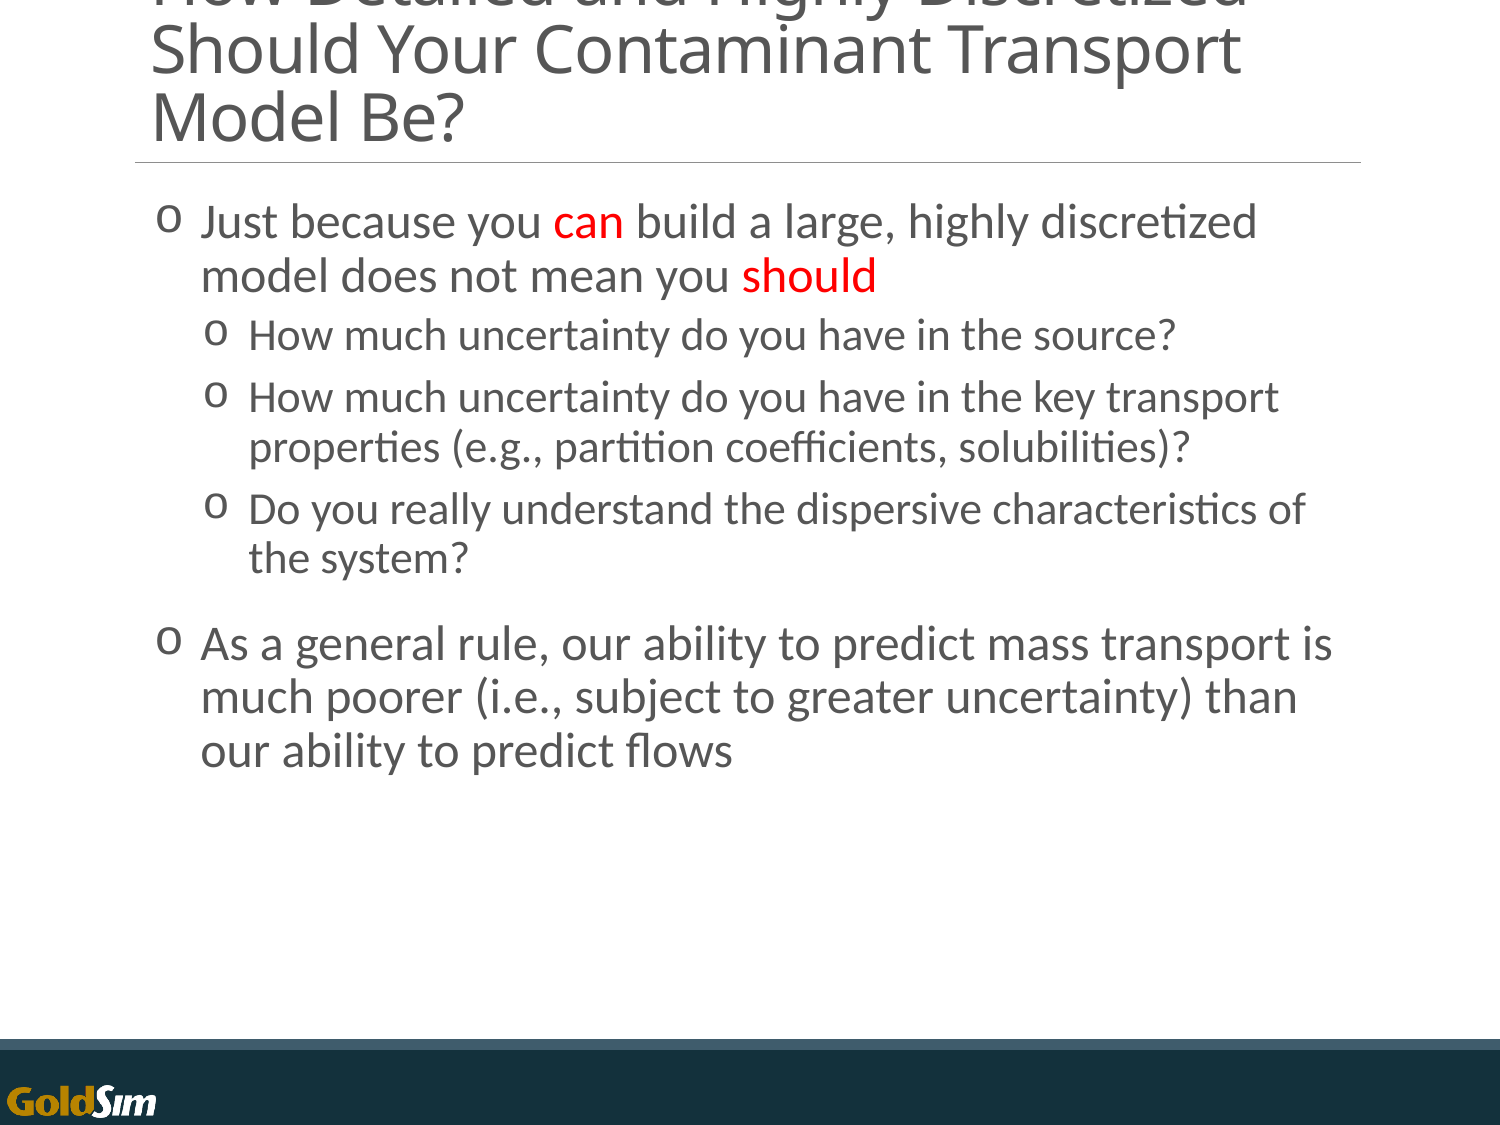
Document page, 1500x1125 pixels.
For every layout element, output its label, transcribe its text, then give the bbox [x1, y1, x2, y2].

list Just because you can build a large, highly discretized model does not mean you should How much uncertainty do you have in the source? How much uncertainty do you have in the key transport properties (e.g., partition coefficients, solubilities)? Do you really understand the dispersive characteristics of the system? As a general rule, our ability to predict mass transport is much poorer (i.e., subject to greater uncertainty) than our ability to predict flows [135, 187, 1373, 963]
picture [7, 1085, 156, 1118]
title How Detailed and Highly Discretized Should Your Contaminant Transport Model Be? [135, 24, 1373, 163]
